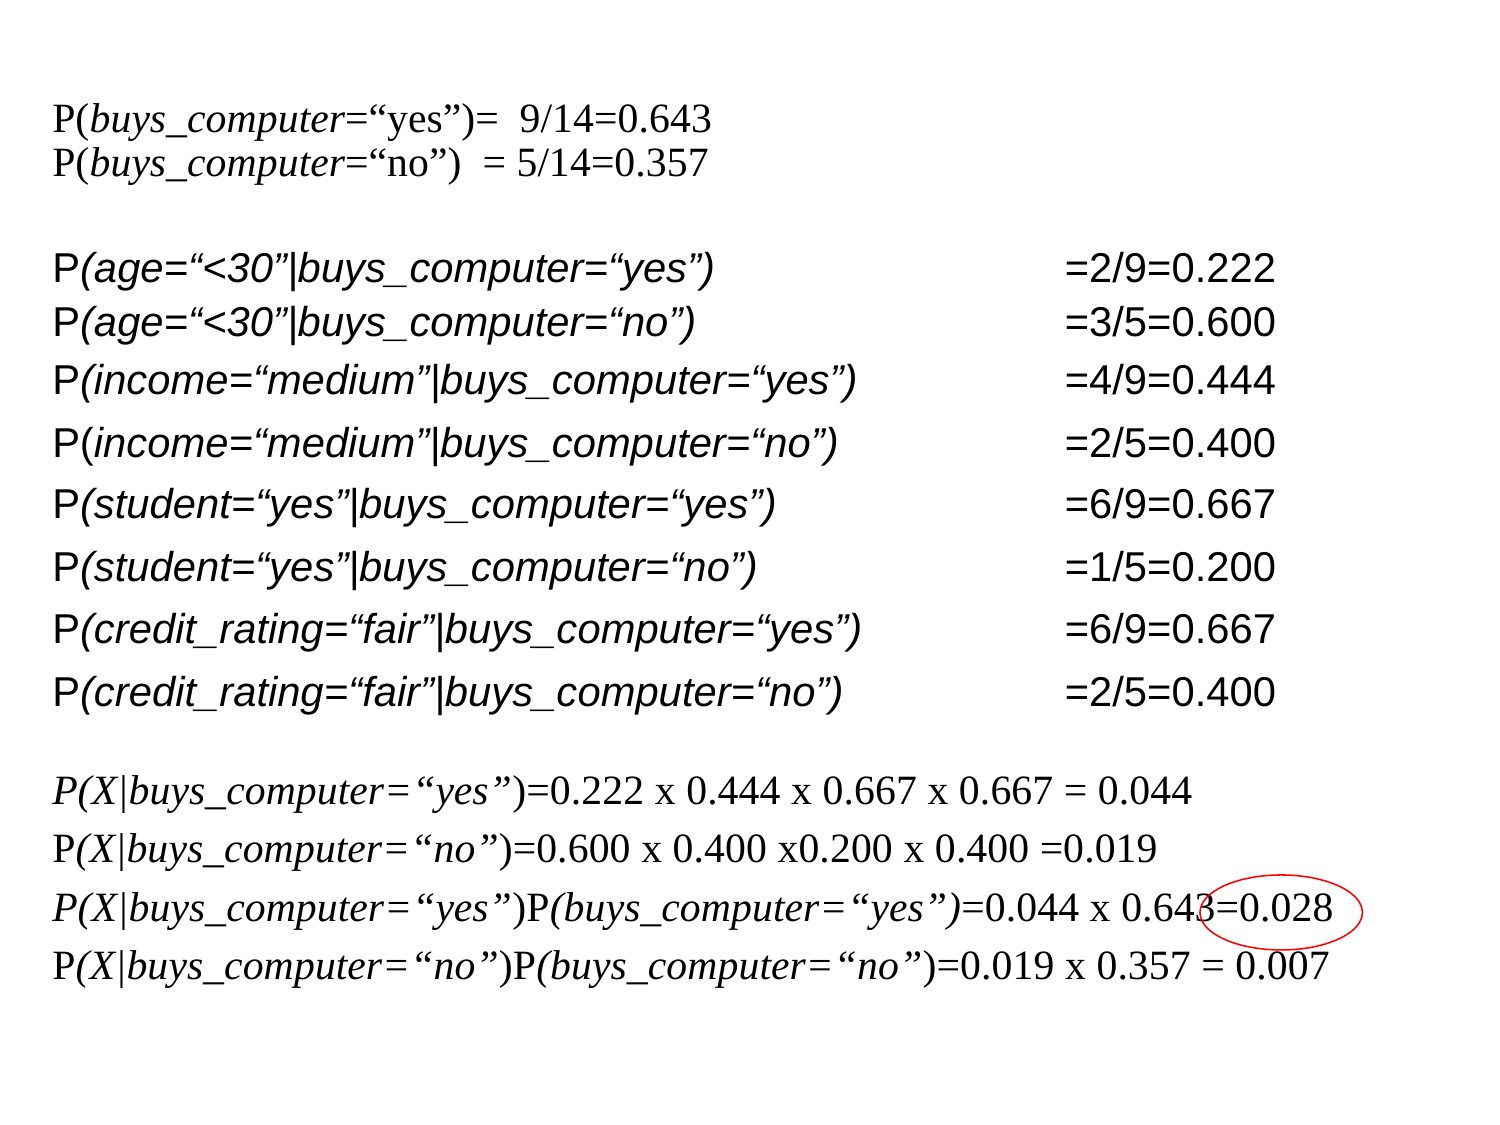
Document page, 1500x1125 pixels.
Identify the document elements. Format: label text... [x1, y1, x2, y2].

text_box P(buys_computer=“yes”)= 9/14=0.643 P(buys_computer=“no”) = 5/14=0.357 [37, 92, 1363, 192]
text_box [1199, 874, 1363, 950]
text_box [37, 242, 1376, 751]
text_box P(X|buys_computer=“yes”)=0.222 x 0.444 x 0.667 x 0.667 = 0.044 P(X|buys_computer=“no”)=0.600 x 0.400 x0.200 x 0.400 =0.019 P(X|buys_computer=“yes”)P(buys_computer=“yes”)=0.044 x 0.643=0.028 P(X|buys_computer=“no”)P(buys_computer=“no”)=0.019 x 0.357 = 0.007 [37, 755, 1438, 995]
